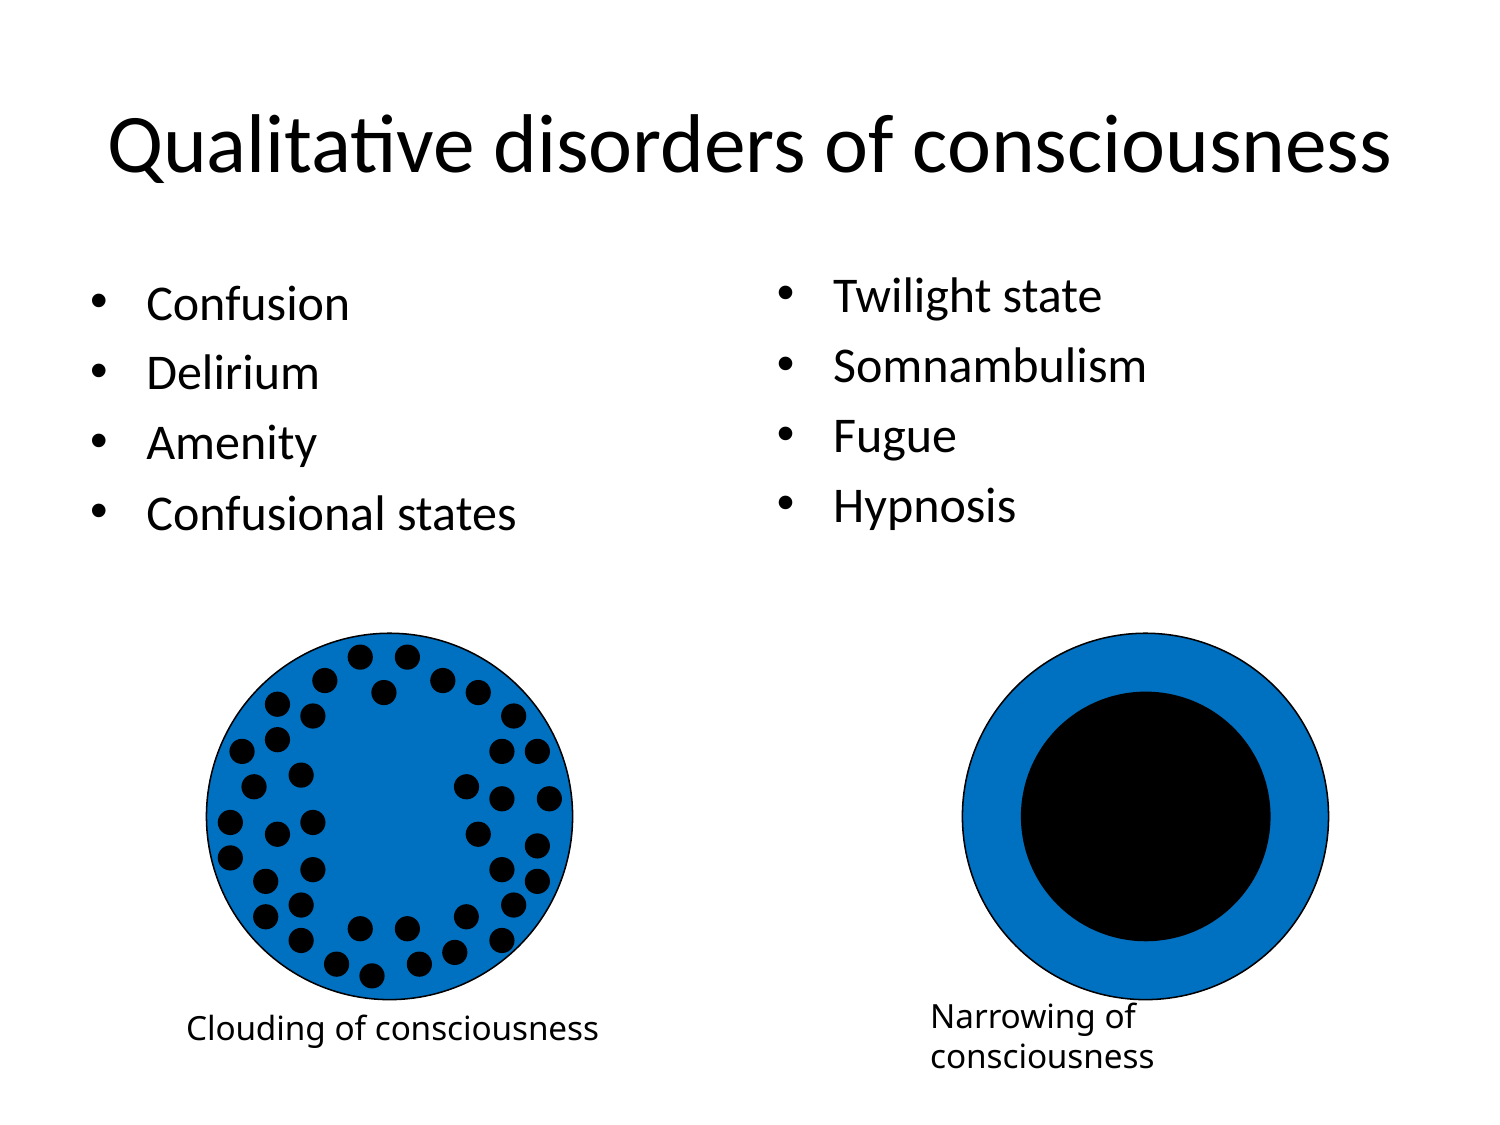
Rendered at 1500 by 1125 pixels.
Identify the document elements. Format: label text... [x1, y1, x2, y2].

text_box [490, 786, 514, 811]
text_box [407, 952, 432, 977]
text_box [466, 680, 491, 705]
text_box Narrowing of consciousness [915, 987, 1341, 1083]
text_box [348, 645, 373, 669]
text_box [525, 834, 550, 858]
text_box [372, 680, 396, 705]
text_box [501, 704, 526, 728]
text_box [430, 668, 455, 693]
text_box [490, 928, 514, 953]
list Confusion Delirium Amenity Confusional states [75, 262, 738, 1005]
text_box [348, 916, 373, 941]
text_box Clouding of consciousness [171, 999, 621, 1055]
text_box [265, 727, 290, 752]
text_box [265, 692, 290, 717]
text_box [324, 952, 349, 977]
text_box [289, 928, 313, 953]
text_box [230, 739, 254, 764]
text_box [490, 739, 514, 764]
text_box [289, 893, 313, 917]
text_box [301, 810, 325, 835]
text_box [218, 810, 243, 835]
text_box [466, 822, 491, 847]
text_box [525, 739, 550, 764]
text_box [490, 857, 514, 882]
text_box [537, 786, 562, 811]
text_box [395, 916, 420, 941]
text_box . Fugue . [1021, 692, 1270, 941]
text_box [454, 774, 479, 799]
text_box [218, 846, 243, 870]
text_box [253, 904, 278, 929]
text_box [501, 893, 526, 917]
text_box [253, 869, 278, 894]
text_box [265, 822, 290, 847]
text_box [454, 904, 479, 929]
text_box [360, 964, 384, 988]
text_box [395, 645, 420, 669]
text_box [525, 869, 550, 894]
list Twilight state Somnambulism Fugue Hypnosis [761, 255, 1425, 998]
text_box [312, 668, 337, 693]
title Qualitative disorders of consciousness [75, 45, 1425, 233]
text_box [206, 633, 573, 999]
text_box [242, 774, 266, 799]
text_box [301, 704, 325, 728]
text_box [962, 633, 1329, 987]
text_box [289, 763, 313, 787]
text_box [442, 940, 467, 965]
text_box [301, 857, 325, 882]
